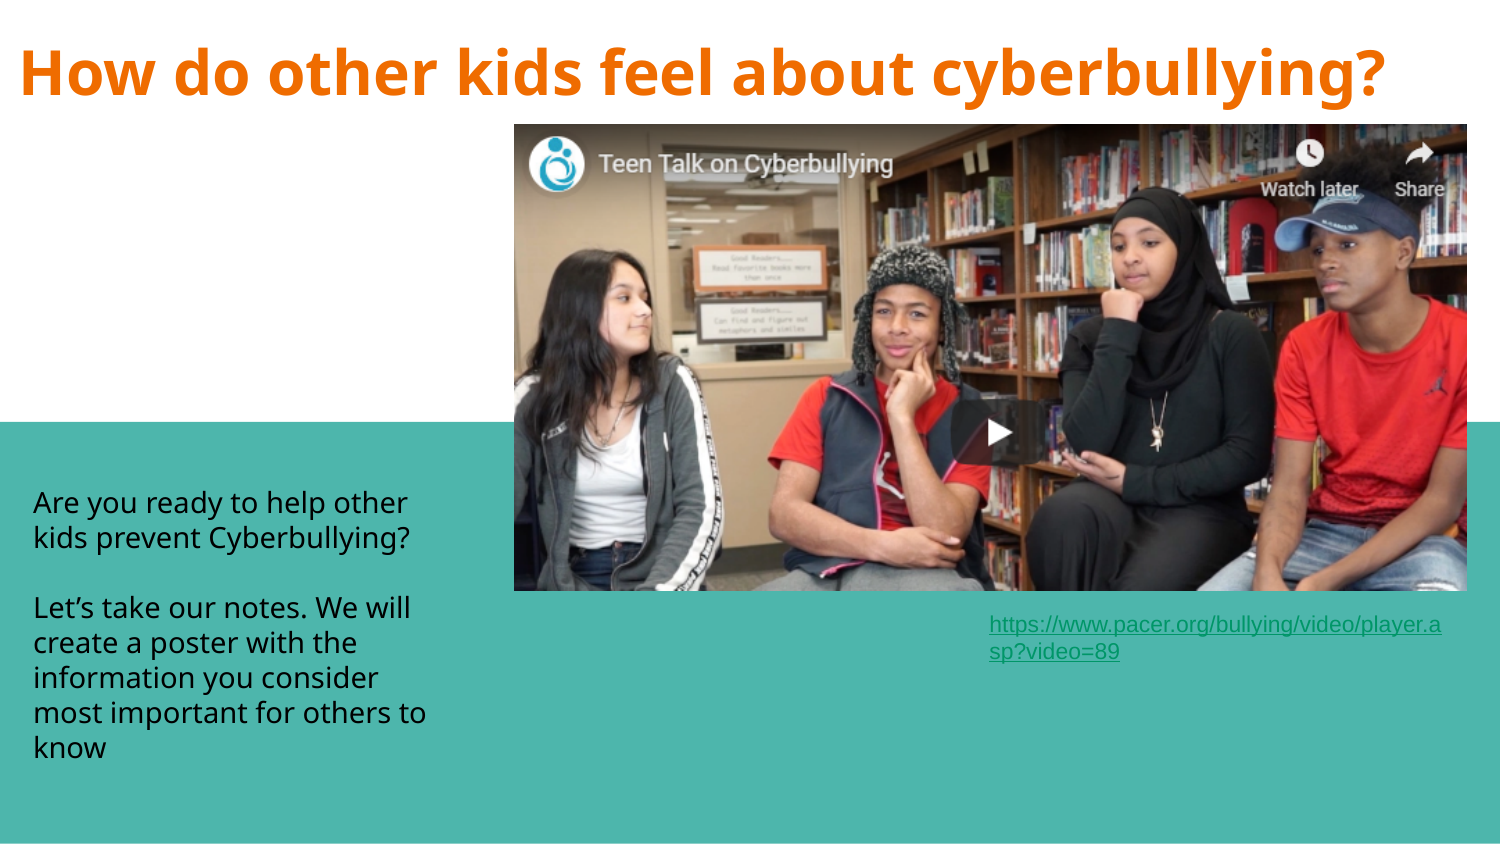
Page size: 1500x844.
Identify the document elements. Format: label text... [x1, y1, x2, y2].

title How do other kids feel about cyberbullying? [0, 0, 1406, 148]
picture [514, 124, 1467, 591]
text_box Are you ready to help other kids prevent Cyberbullying? Let’s take our notes. We will create a poster with the information you consider most important for others to know [18, 469, 458, 780]
text_box https://www.pacer.org/bullying/video/player.asp?video=89 [974, 599, 1467, 652]
